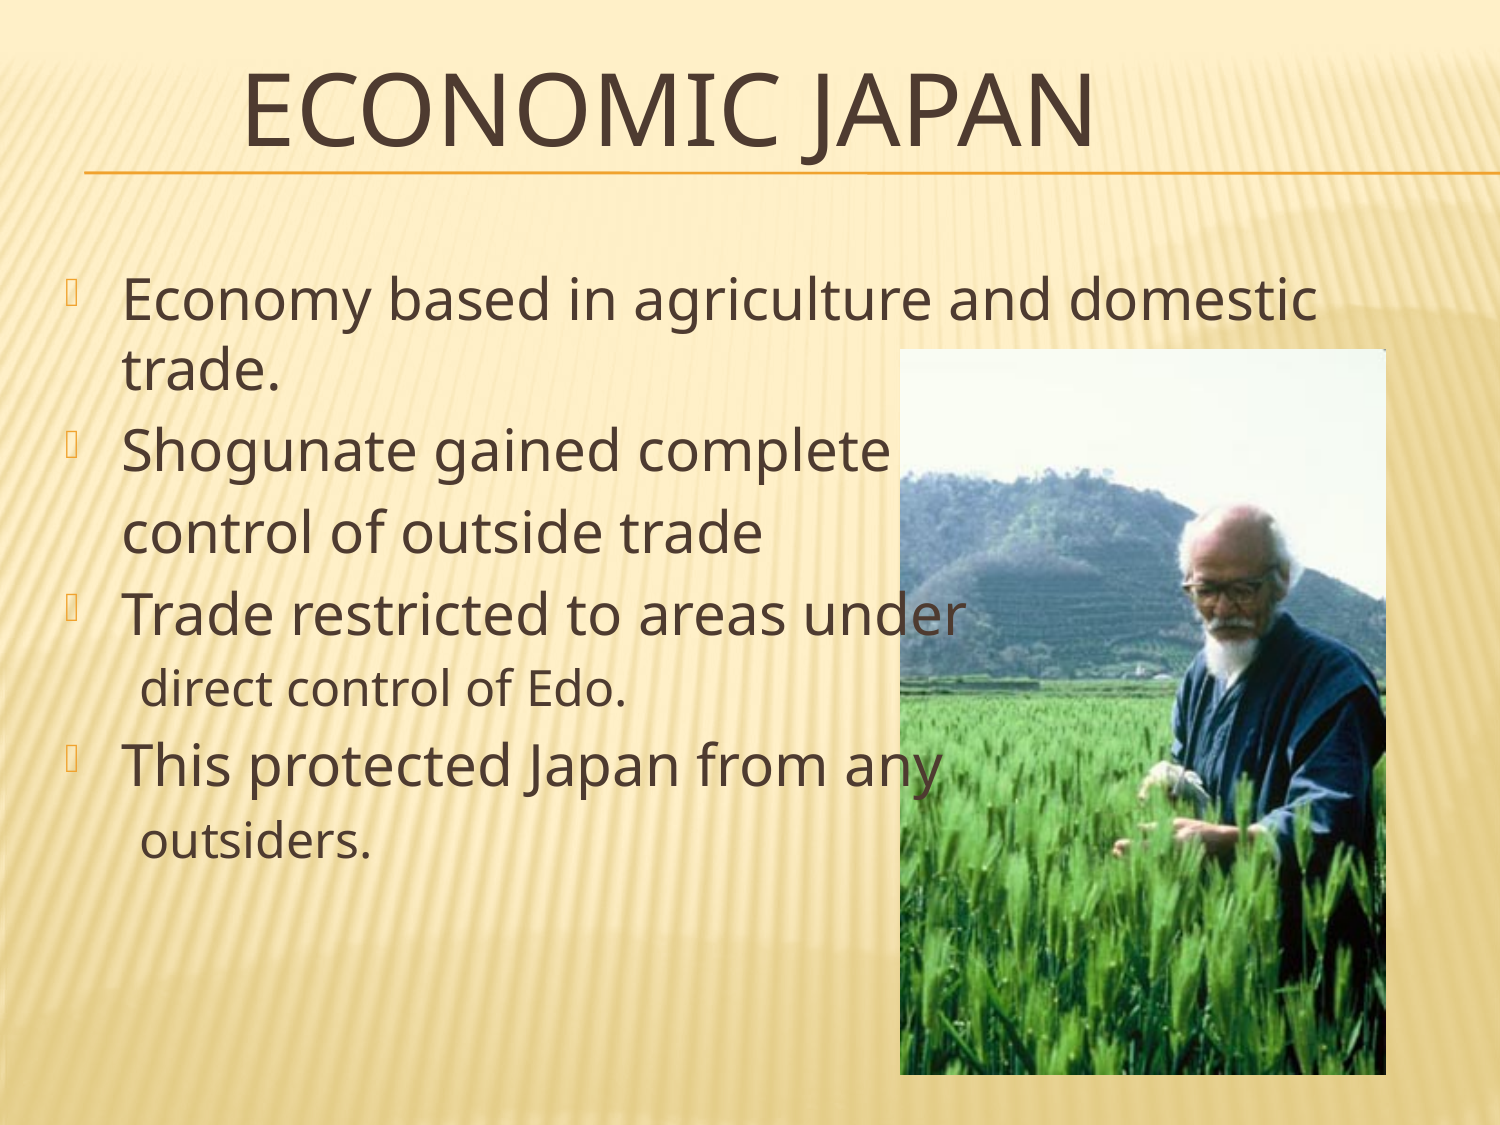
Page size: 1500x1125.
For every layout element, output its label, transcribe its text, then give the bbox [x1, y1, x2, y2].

title Economic Japan [225, 37, 1500, 175]
picture [899, 349, 1386, 1076]
list Economy based in agriculture and domestic trade. Shogunate gained complete control of outside trade Trade restricted to areas under direct control of Edo. This protected Japan from any outsiders. [50, 254, 1475, 998]
